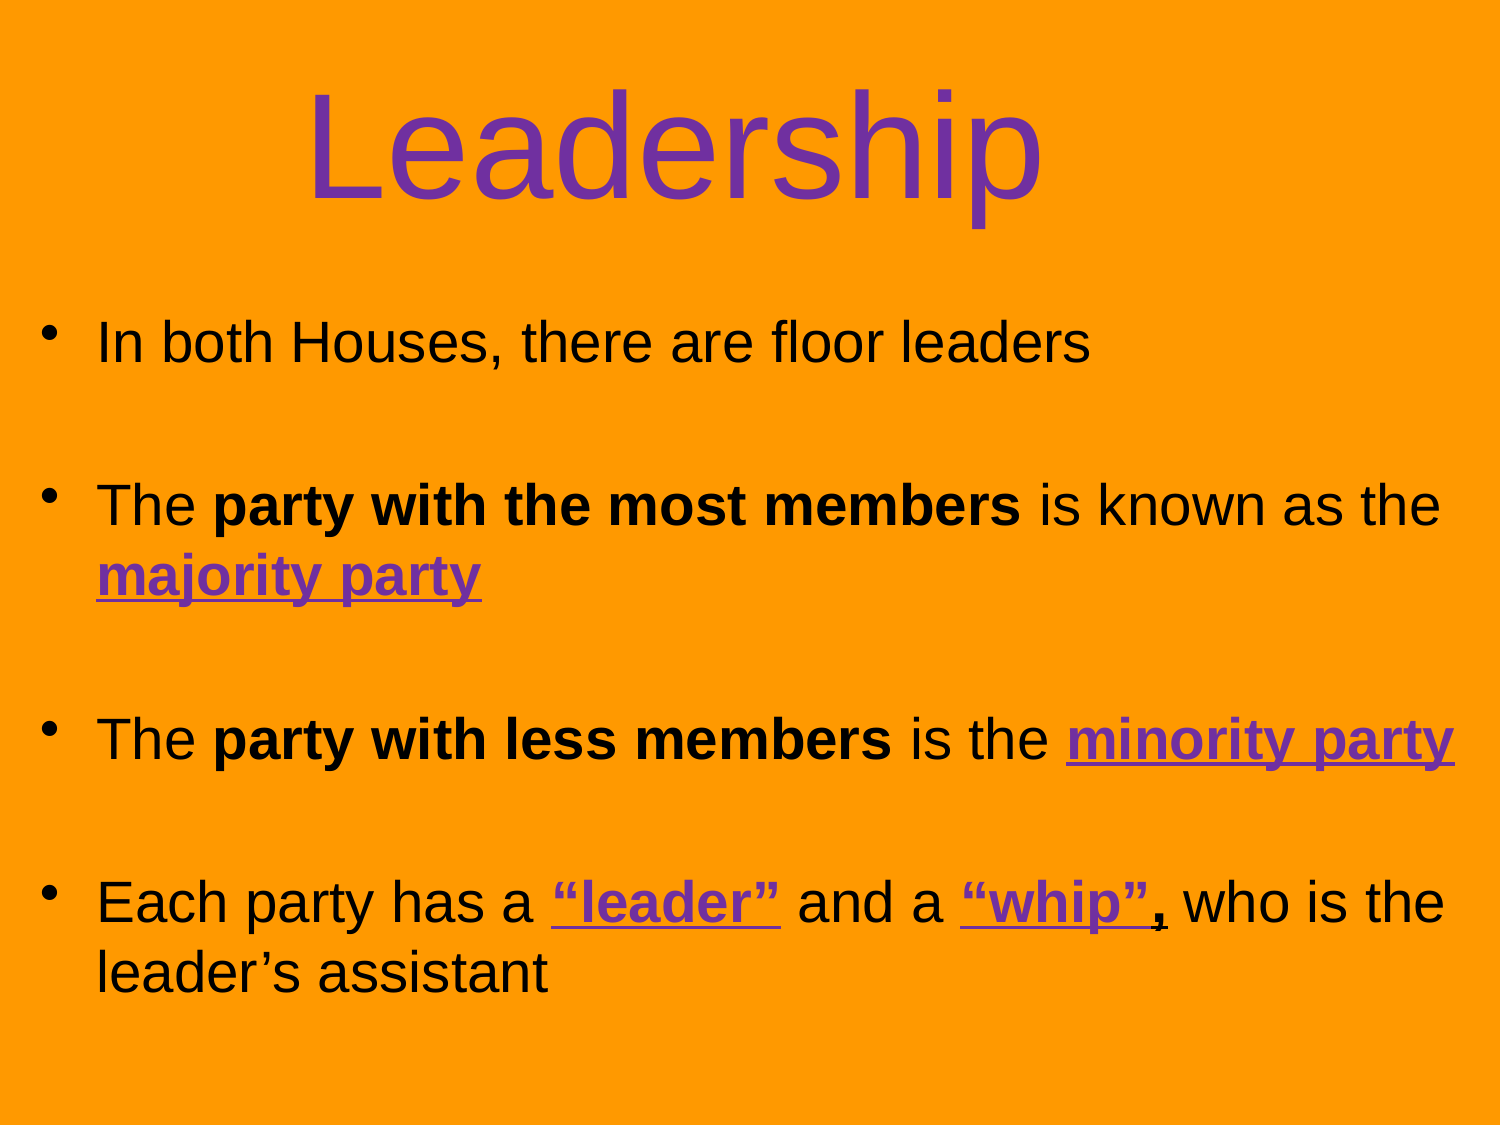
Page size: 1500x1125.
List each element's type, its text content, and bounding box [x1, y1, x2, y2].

list In both Houses, there are floor leaders The party with the most members is known as the majority party The party with less members is the minority party Each party has a “leader” and a “whip”, who is the leader’s assistant [24, 224, 1500, 1038]
title Leadership [0, 45, 1350, 233]
